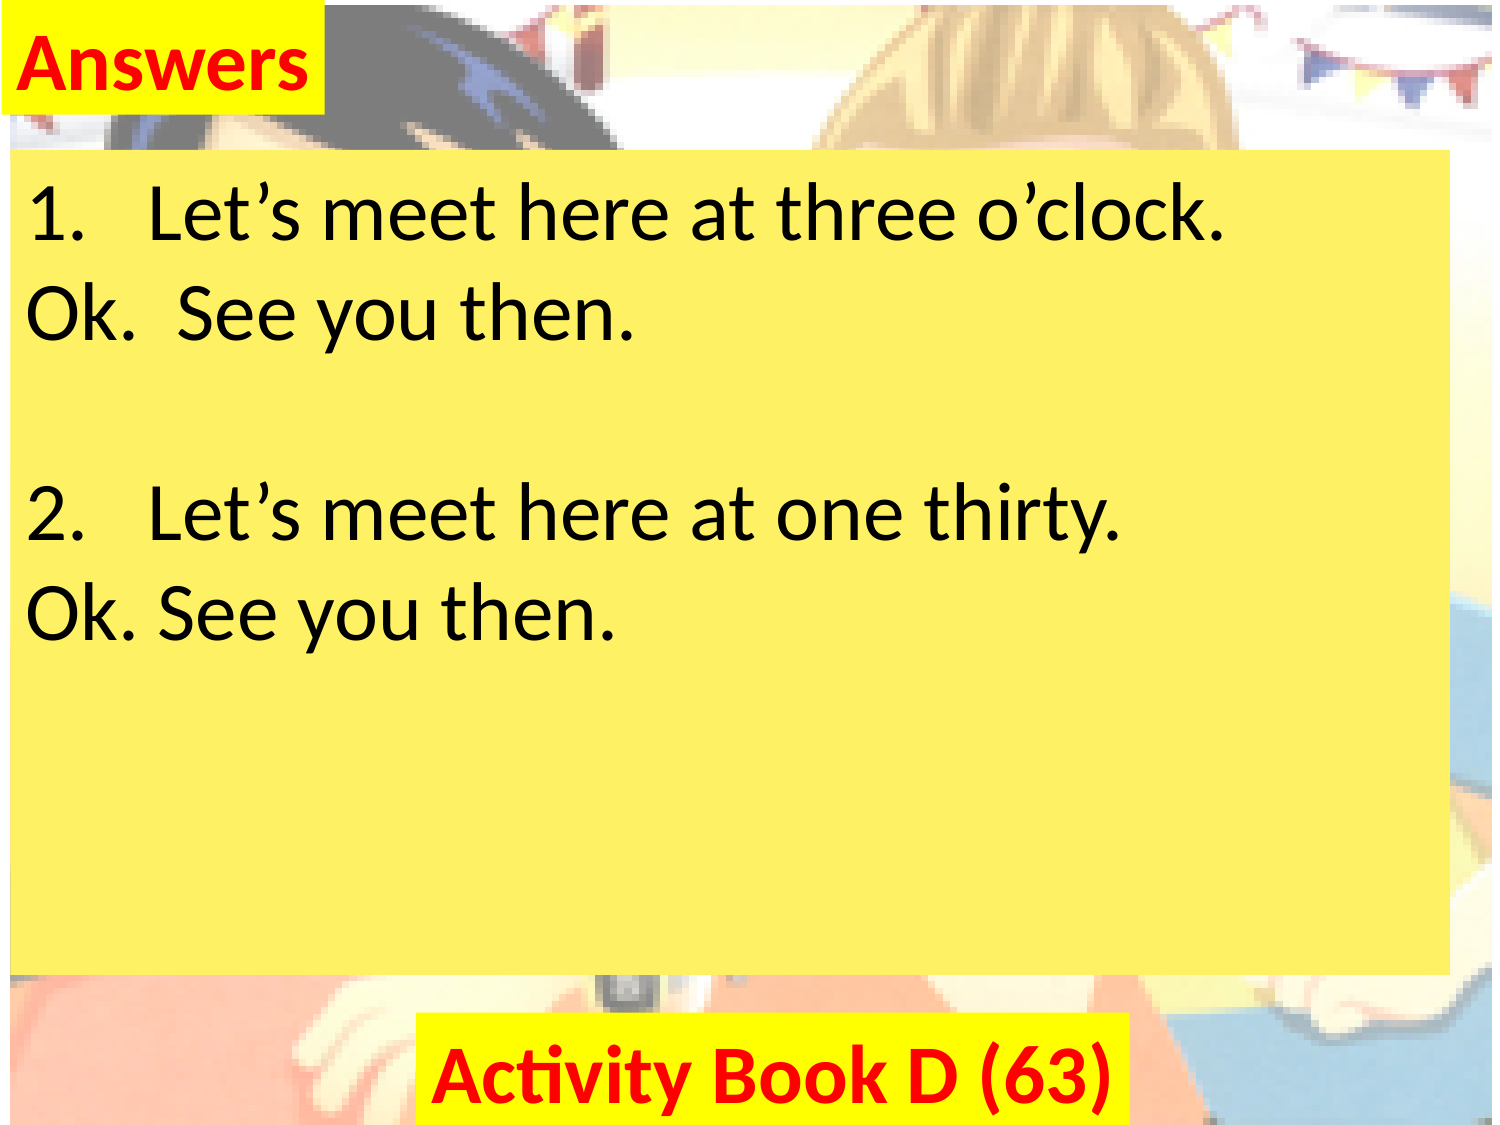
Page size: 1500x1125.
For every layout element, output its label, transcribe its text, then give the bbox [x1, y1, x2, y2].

picture [10, 0, 1500, 1125]
text_box Answers [1, 0, 8, 115]
